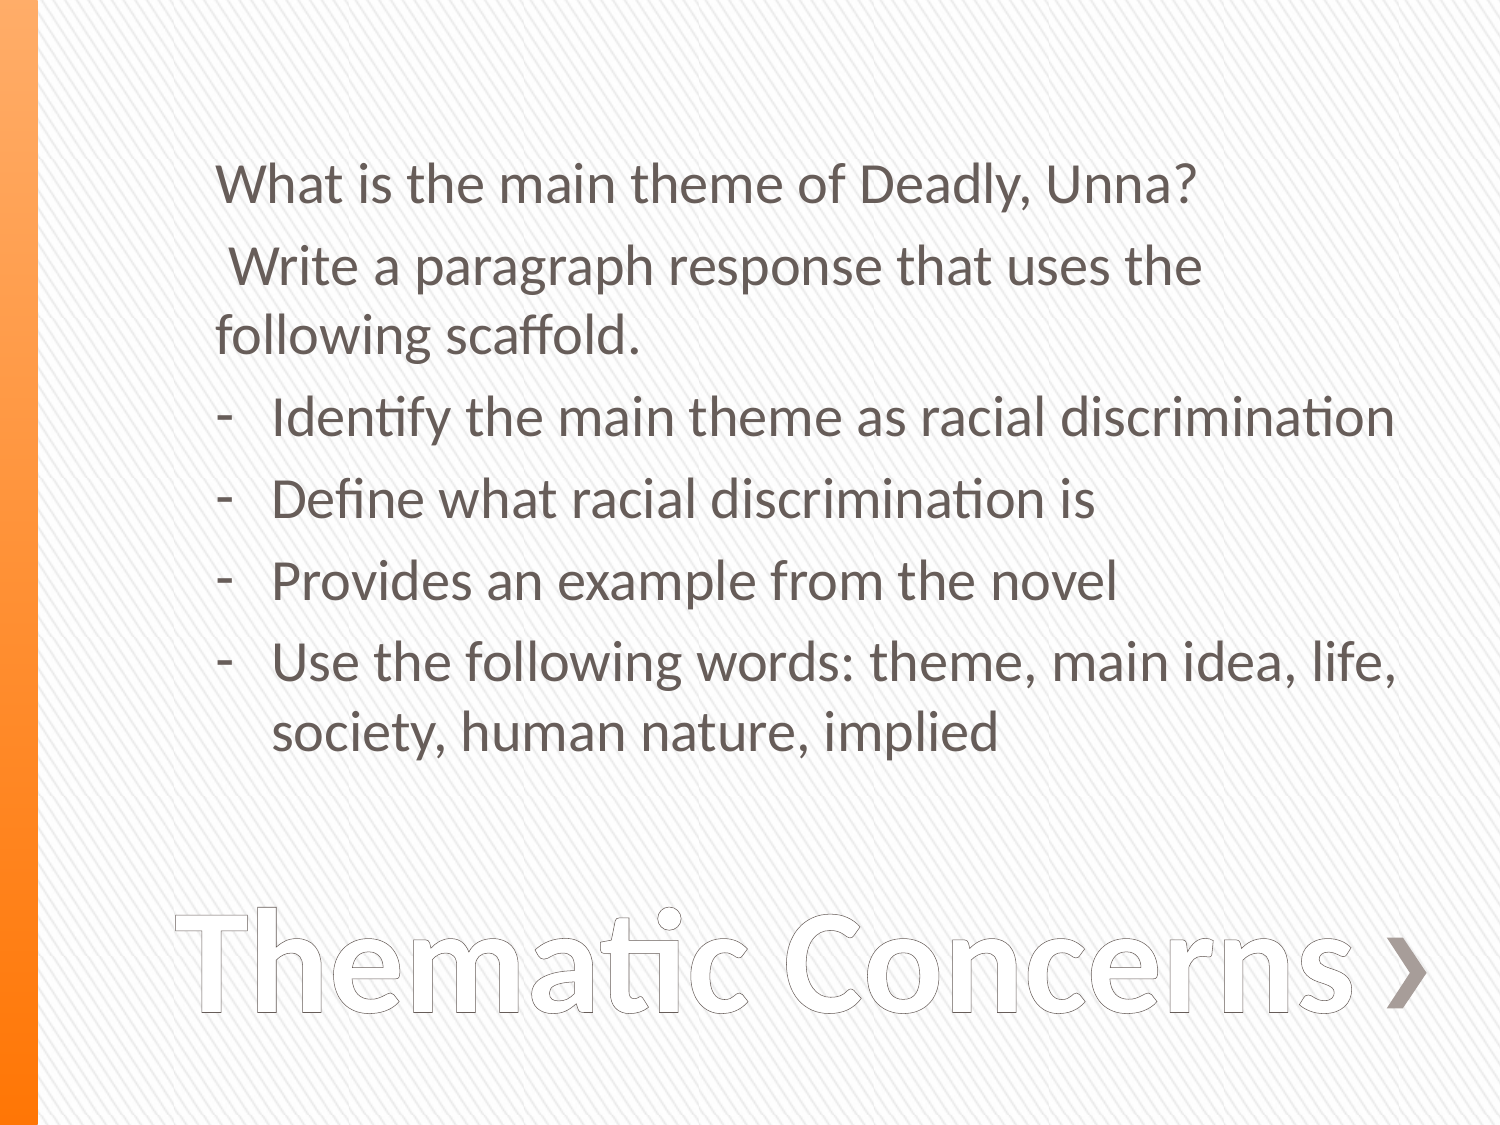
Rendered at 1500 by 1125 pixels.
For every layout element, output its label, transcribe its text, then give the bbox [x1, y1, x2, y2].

title Thematic Concerns [159, 862, 1388, 1050]
list What is the main theme of Deadly, Unna? Write a paragraph response that uses the following scaffold. Identify the main theme as racial discrimination Define what racial discrimination is Provides an example from the novel Use the following words: theme, main idea, life, society, human nature, implied [200, 137, 1425, 863]
